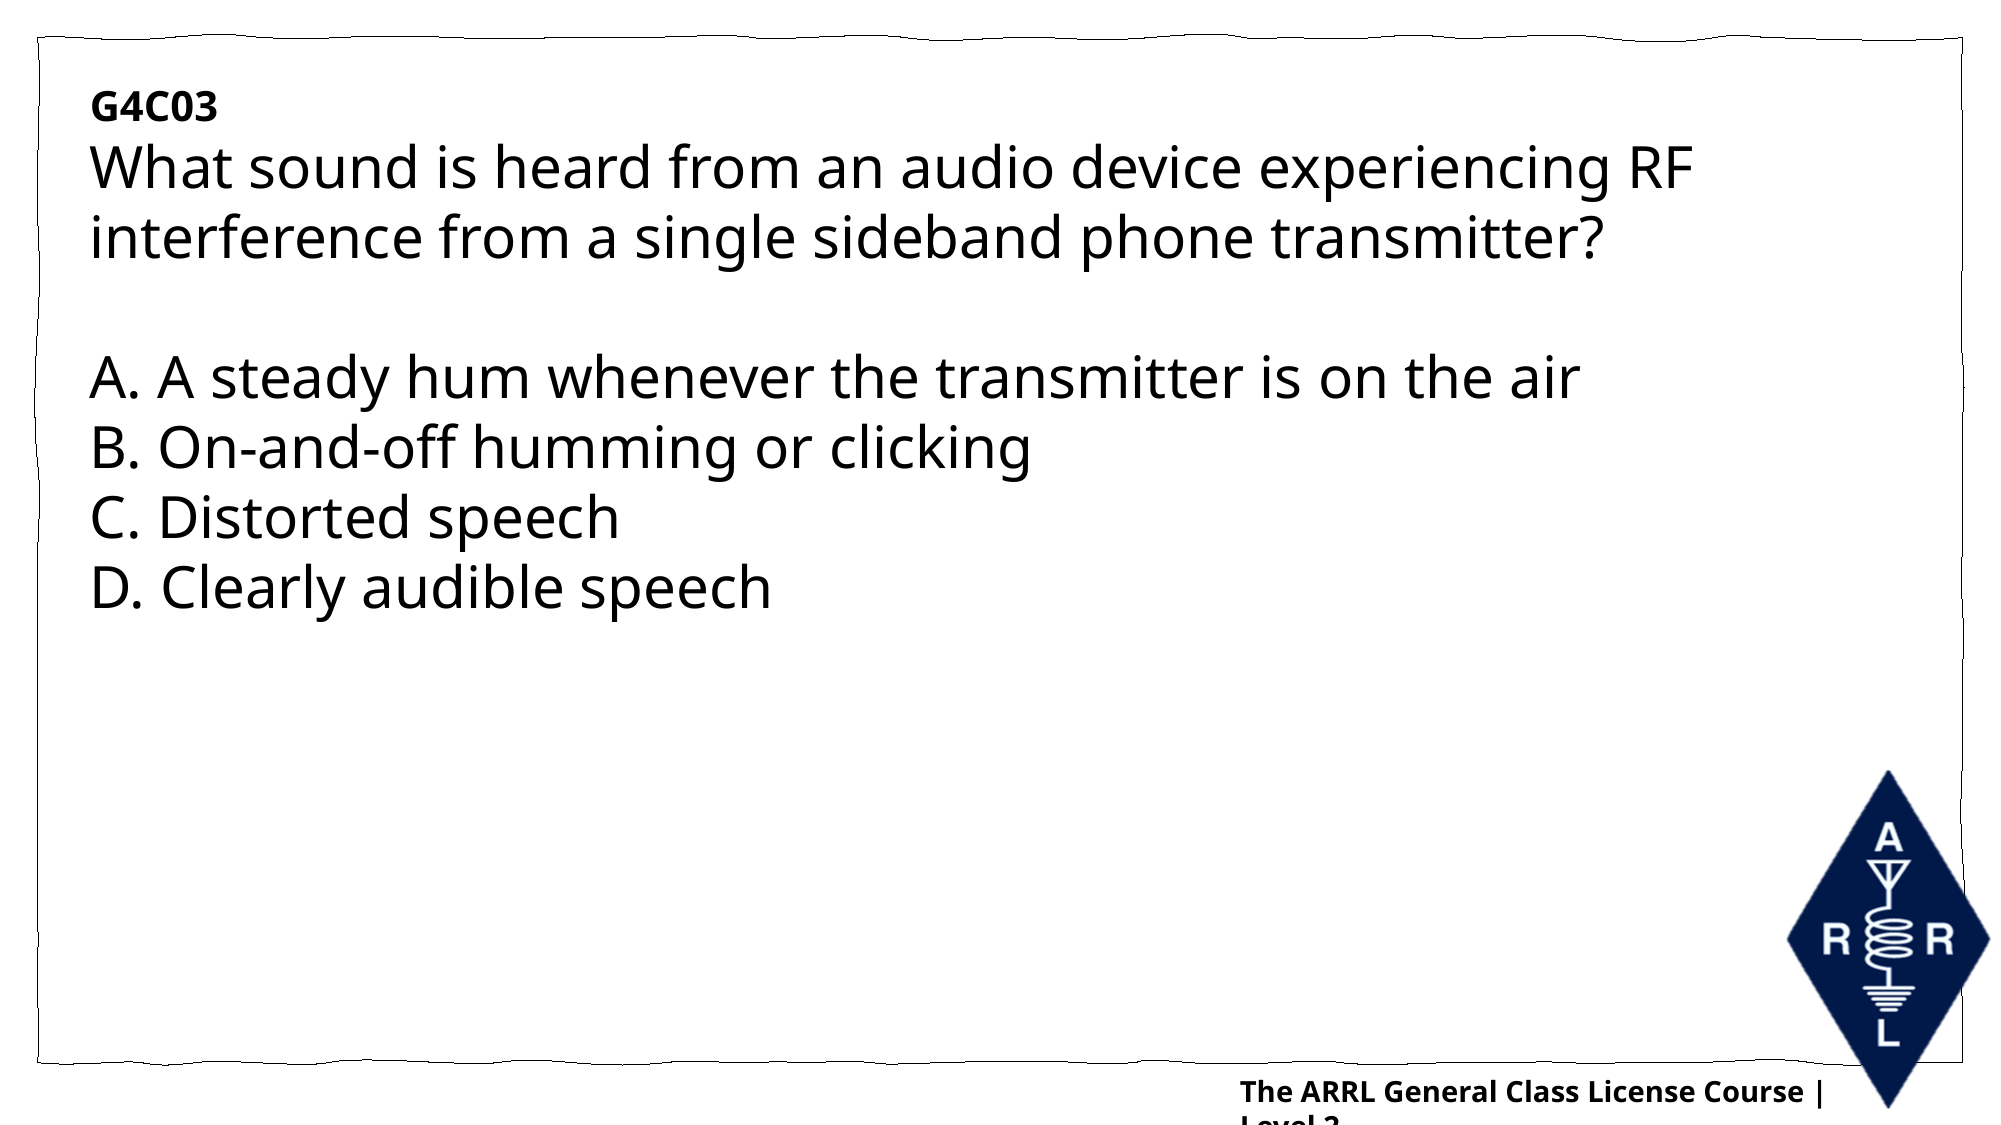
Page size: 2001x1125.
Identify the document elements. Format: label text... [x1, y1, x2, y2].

text_box G4C03 What sound is heard from an audio device experiencing RF interference from a single sideband phone transmitter? A. A steady hum whenever the transmitter is on the air B. On-and-off humming or clicking C. Distorted speech D. Clearly audible speech [75, 72, 1850, 628]
picture [1773, 752, 1999, 1125]
